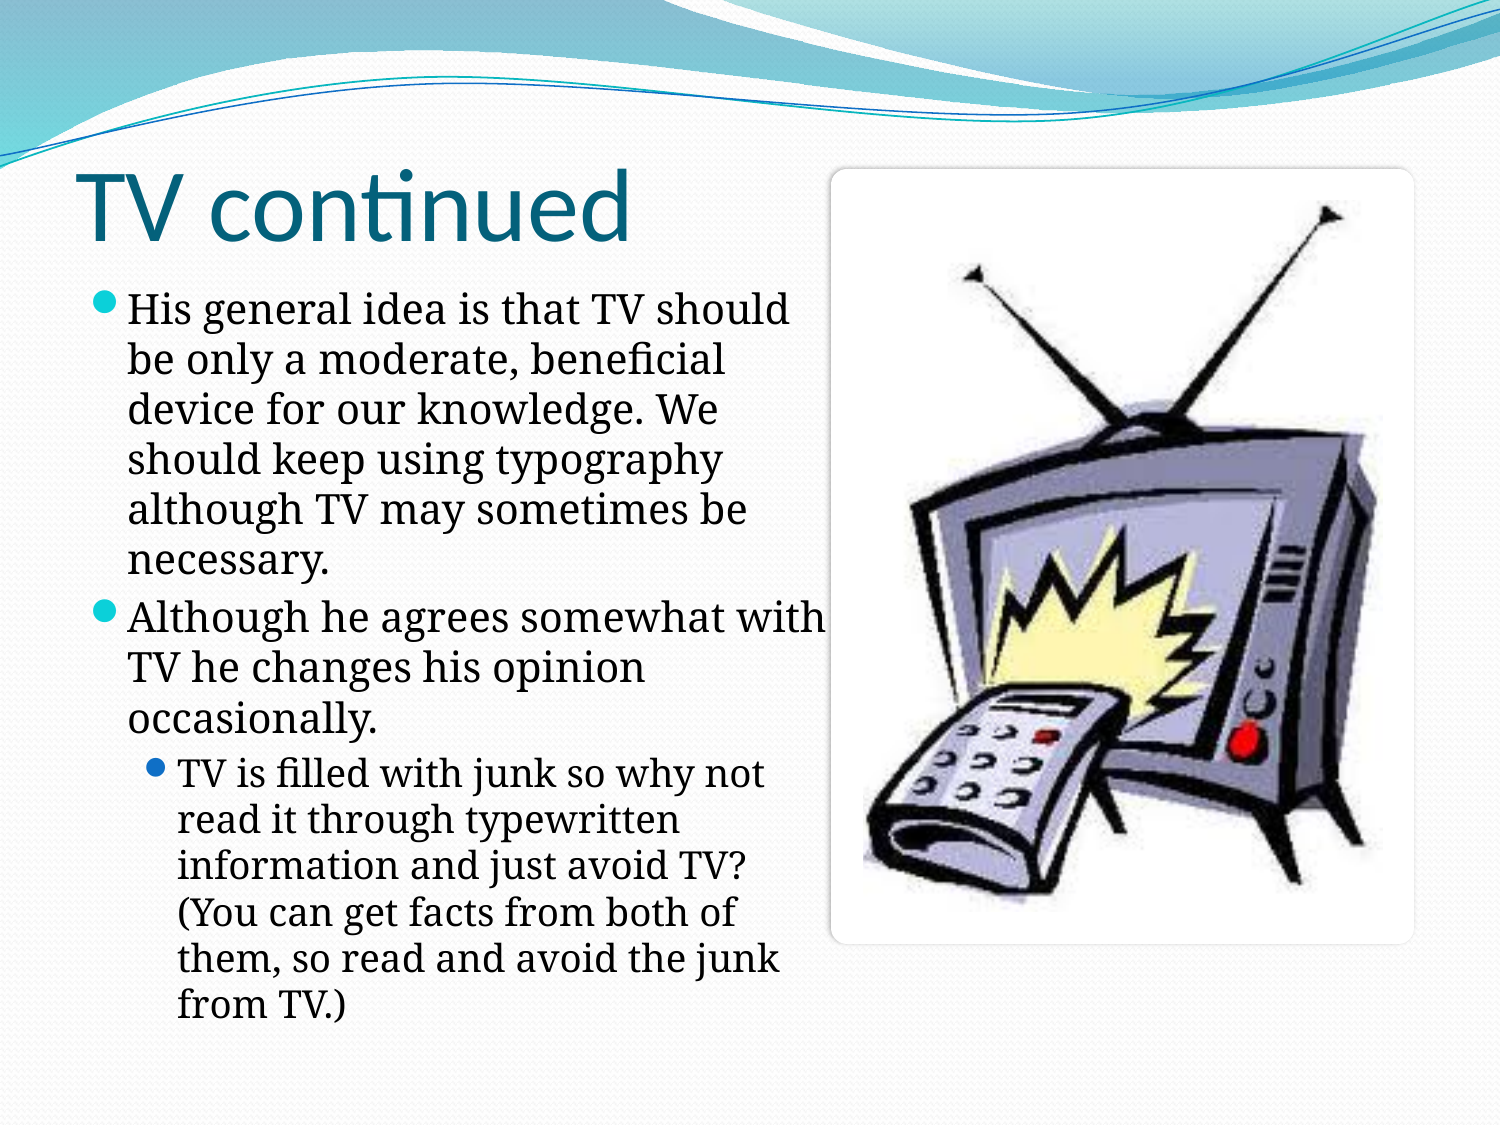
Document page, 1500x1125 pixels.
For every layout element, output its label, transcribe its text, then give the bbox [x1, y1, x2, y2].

list His general idea is that TV should be only a moderate, beneficial device for our knowledge. We should keep using typography although TV may sometimes be necessary. Although he agrees somewhat with TV he changes his opinion occasionally. TV is filled with junk so why not read it through typewritten information and just avoid TV? (You can get facts from both of them, so read and avoid the junk from TV.) [75, 275, 850, 1038]
picture [862, 199, 1383, 913]
title TV continued [75, 75, 1425, 263]
